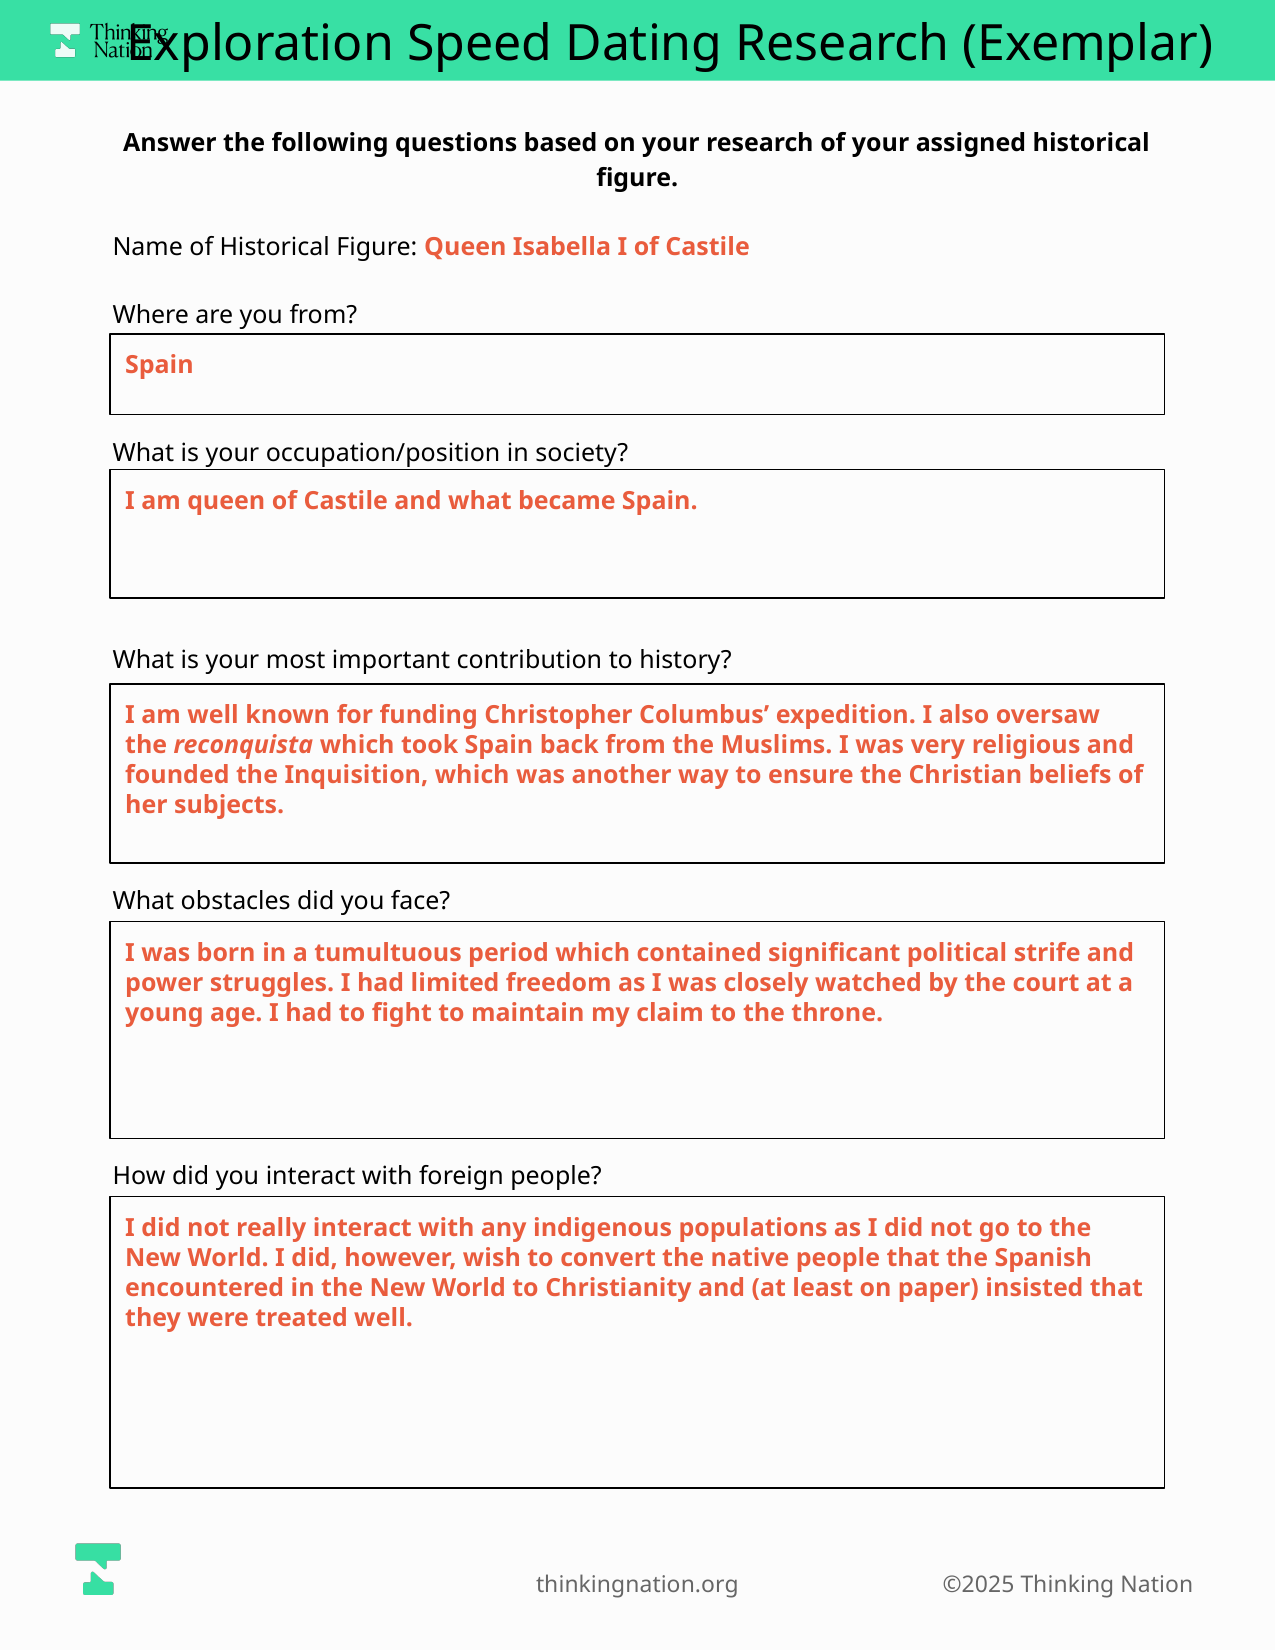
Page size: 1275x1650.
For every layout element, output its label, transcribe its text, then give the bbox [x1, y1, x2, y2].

text_box I am well known for funding Christopher Columbus’ expedition. I also oversaw the reconquista which took Spain back from the Muslims. I was very religious and founded the Inquisition, which was another way to ensure the Christian beliefs of her subjects. [110, 683, 1165, 863]
text_box I was born in a tumultuous period which contained significant political strife and power struggles. I had limited freedom as I was closely watched by the court at a young age. I had to fight to maintain my claim to the throne. [110, 921, 1165, 1139]
picture [36, 12, 172, 69]
text_box Answer the following questions based on your research of your assigned historical figure. Name of Historical Figure: Queen Isabella I of Castile Where are you from? What is your occupation/position in society? What is your most important contribution to history? What obstacles did you face? How did you interact with foreign people? [97, 107, 1178, 1650]
text_box I did not really interact with any indigenous populations as I did not go to the New World. I did, however, wish to convert the native people that the Spanish encountered in the New World to Christianity and (at least on paper) insisted that they were treated well. [110, 1196, 1165, 1489]
text_box I am queen of Castile and what became Spain. [110, 469, 1165, 598]
text_box Spain [110, 333, 1165, 415]
text_box Exploration Speed Dating Research (Exemplar) [0, 0, 1275, 81]
picture [62, 1533, 134, 1605]
text_box ©2025 Thinking Nation [1178, 1553, 1210, 1605]
